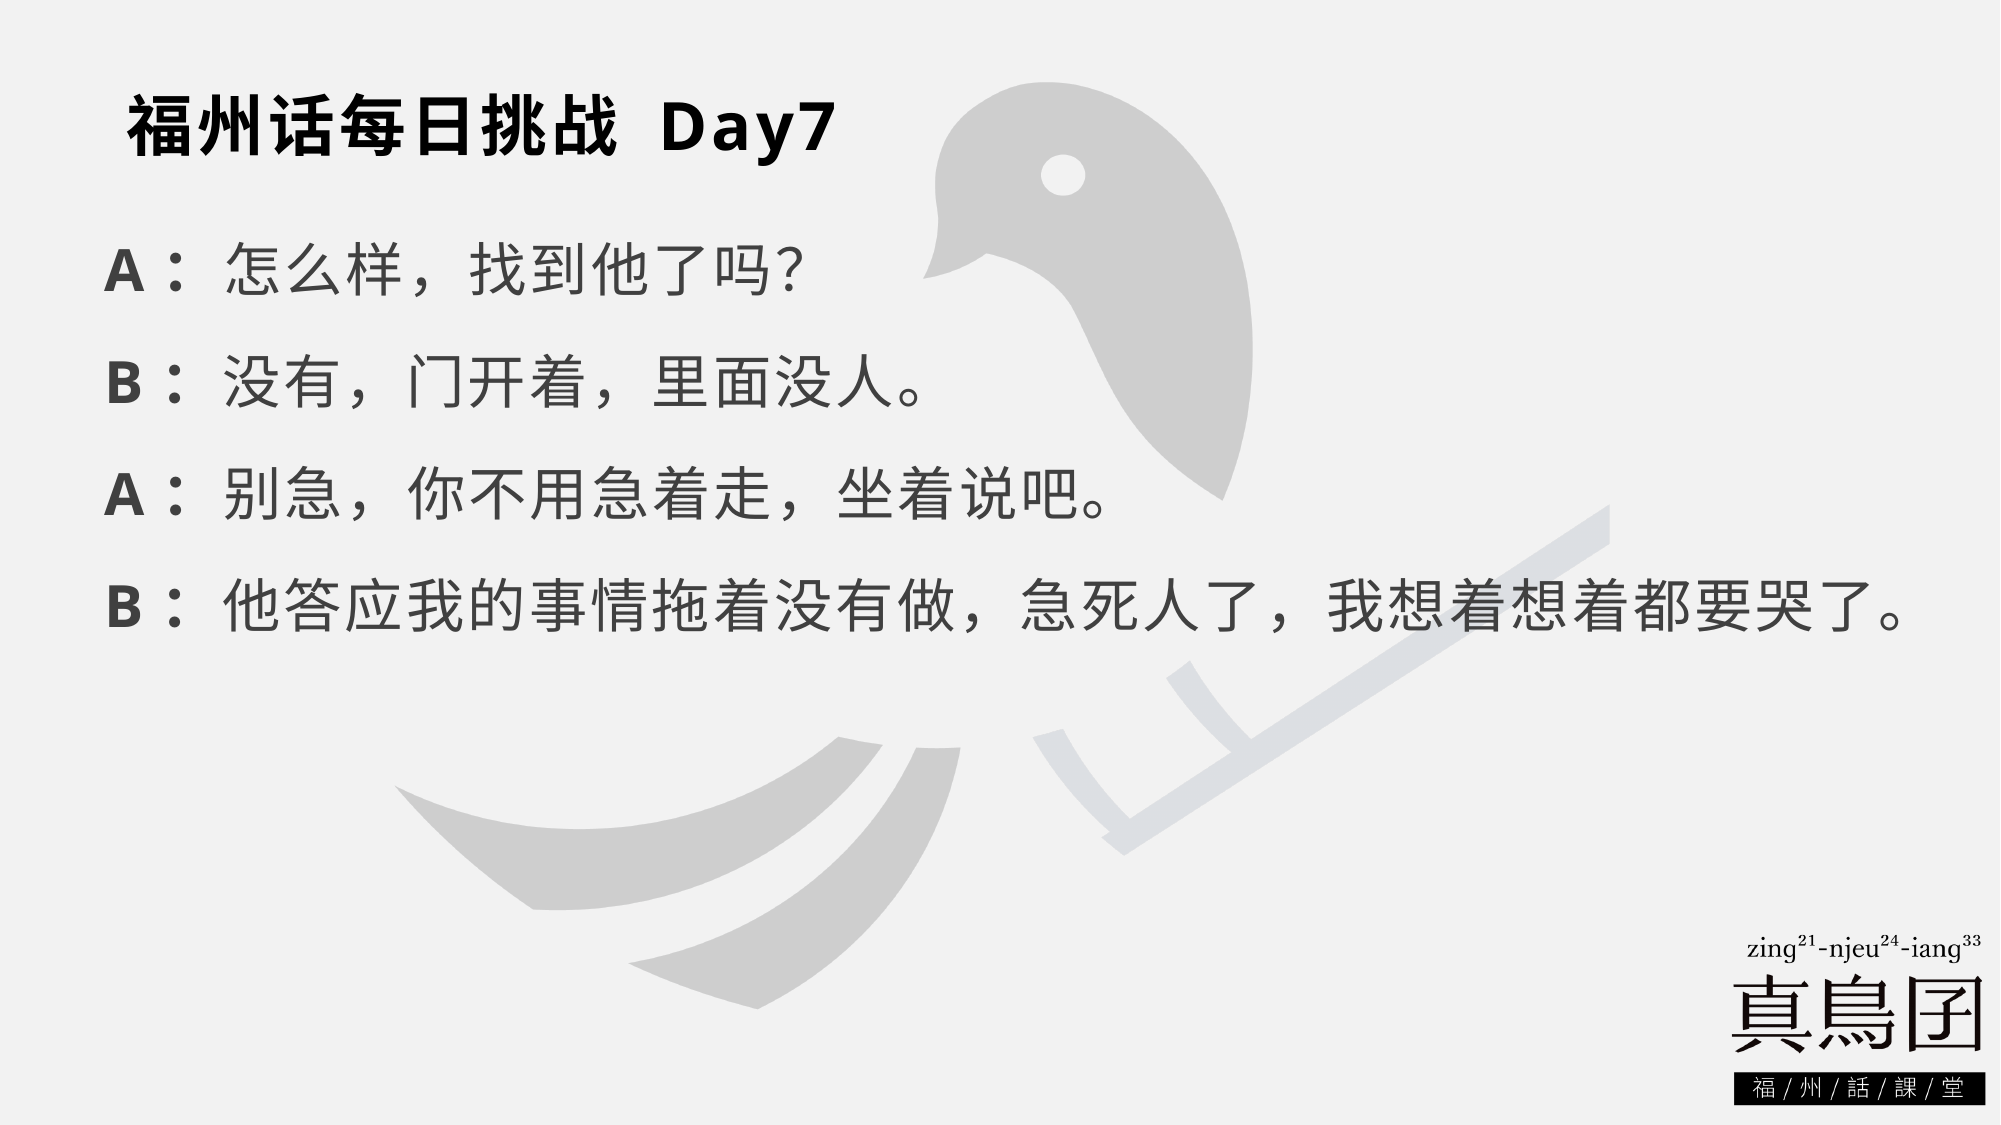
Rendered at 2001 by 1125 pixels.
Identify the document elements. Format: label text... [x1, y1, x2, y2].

title 福州话每日挑战 Day7 [109, 70, 1891, 178]
list A：怎么样，找到他了吗？ B：没有，门开着，里面没人。 A：别急，你不用急着走，坐着说吧。 B：他答应我的事情拖着没有做，急死人了，我想着想着都要哭了。 [87, 212, 2000, 1040]
picture [1681, 846, 2001, 1125]
